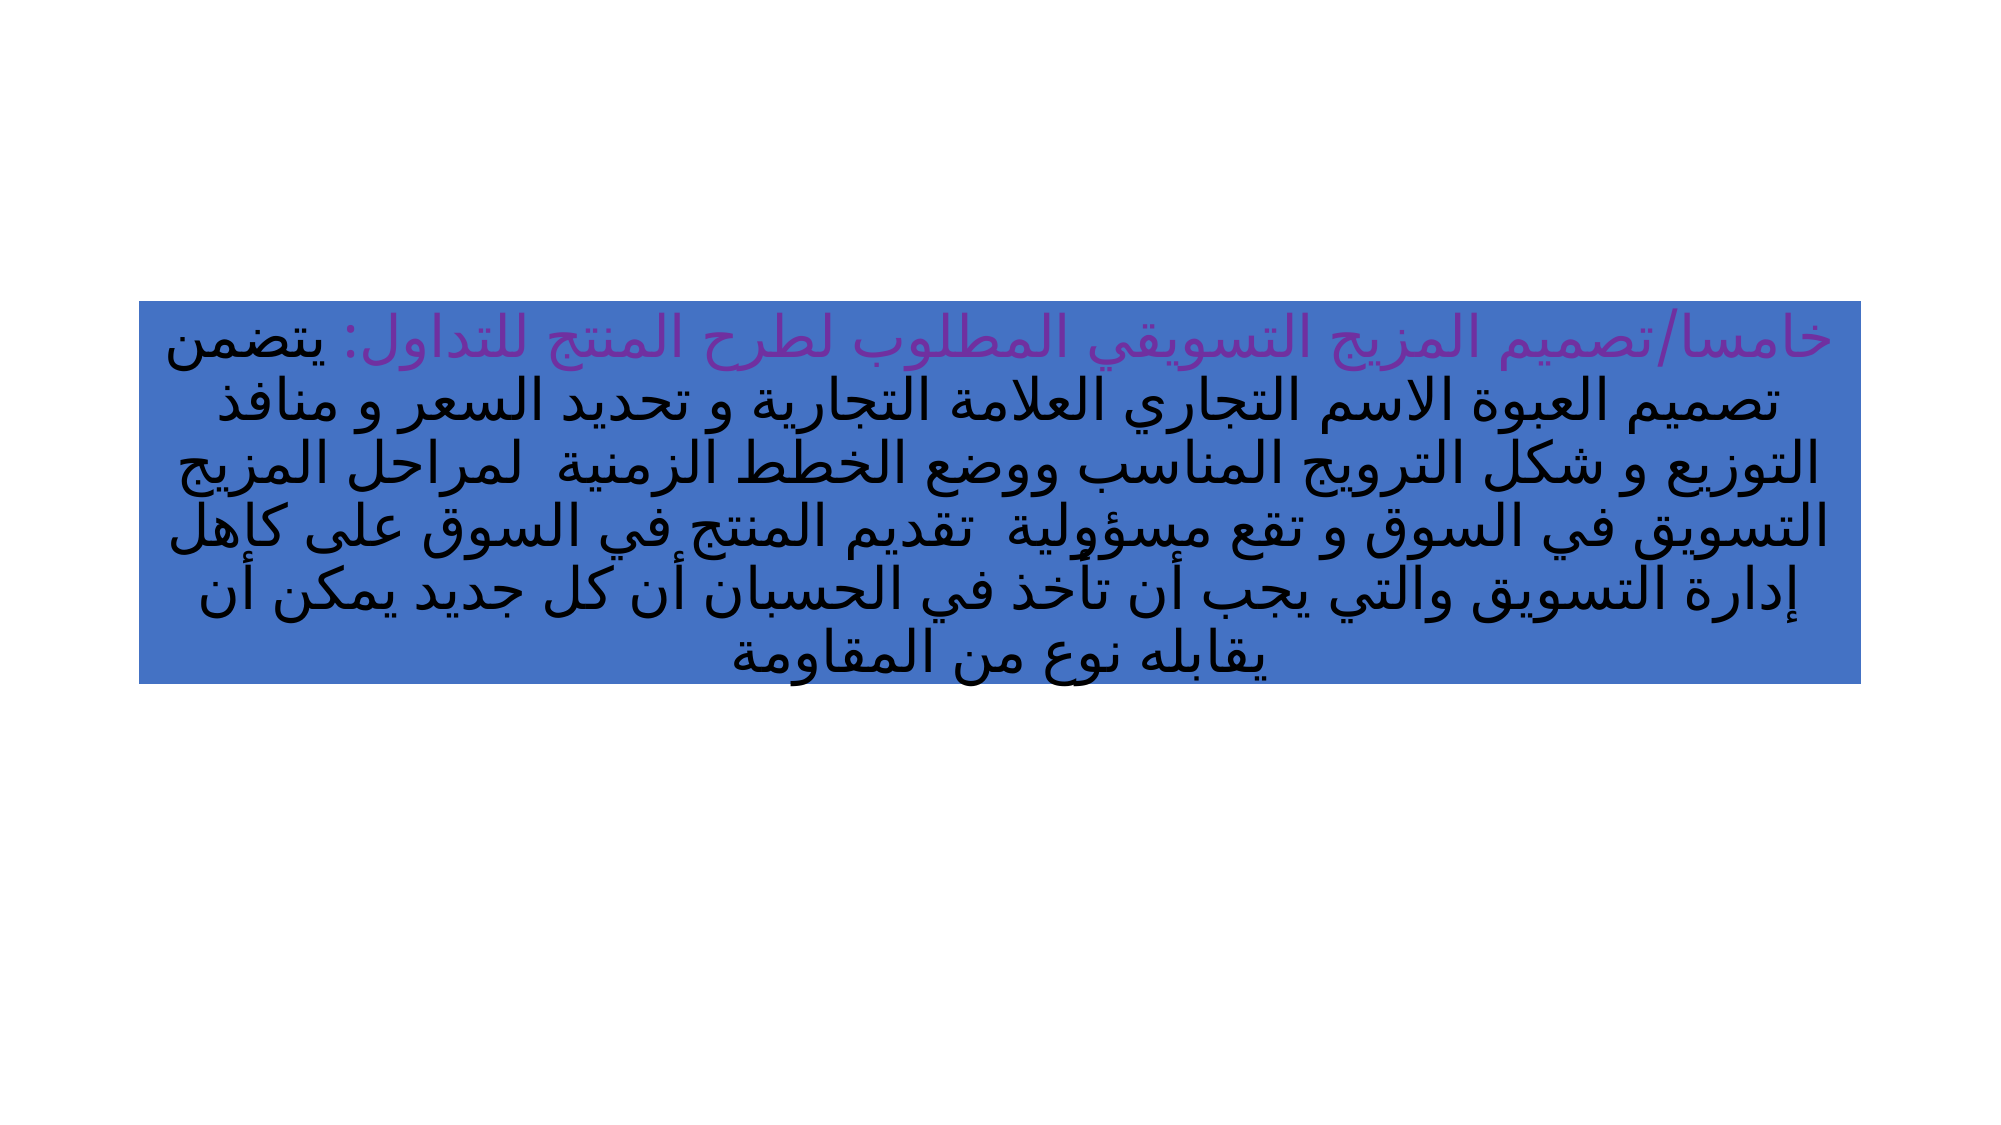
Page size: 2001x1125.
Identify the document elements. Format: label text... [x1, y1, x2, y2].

list خامسا/تصميم المزيج التسويقي المطلوب لطرح المنتج للتداول: يتضمن تصميم العبوة الاسم التجاري العلامة التجارية و تحديد السعر و منافذ التوزيع و شكل الترويج المناسب ووضع الخطط الزمنية لمراحل المزيج التسويق في السوق و تقع مسؤولية تقديم المنتج في السوق على كاهل إدارة التسويق والتي يجب أن تأخذ في الحسبان أن كل جديد يمكن أن يقابله نوع من المقاومة [136, 298, 1864, 687]
